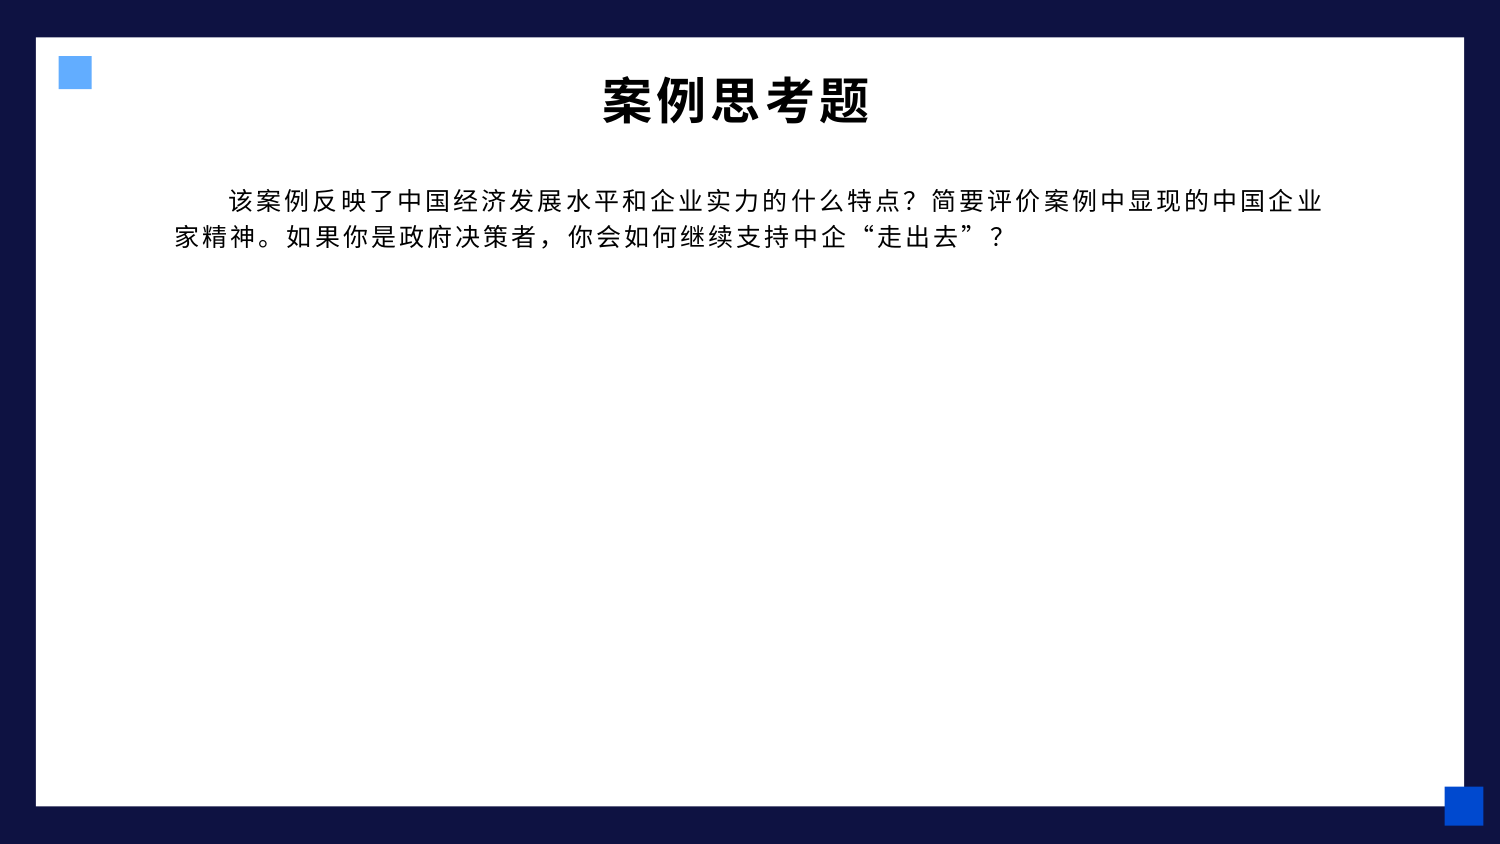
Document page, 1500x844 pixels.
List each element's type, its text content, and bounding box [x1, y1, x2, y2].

title 案例思考题 [141, 48, 1327, 138]
list 该案例反映了中国经济发展水平和企业实力的什么特点？简要评价案例中显现的中国企业家精神。如果你是政府决策者，你会如何继续支持中企“走出去”？ [157, 179, 1343, 682]
